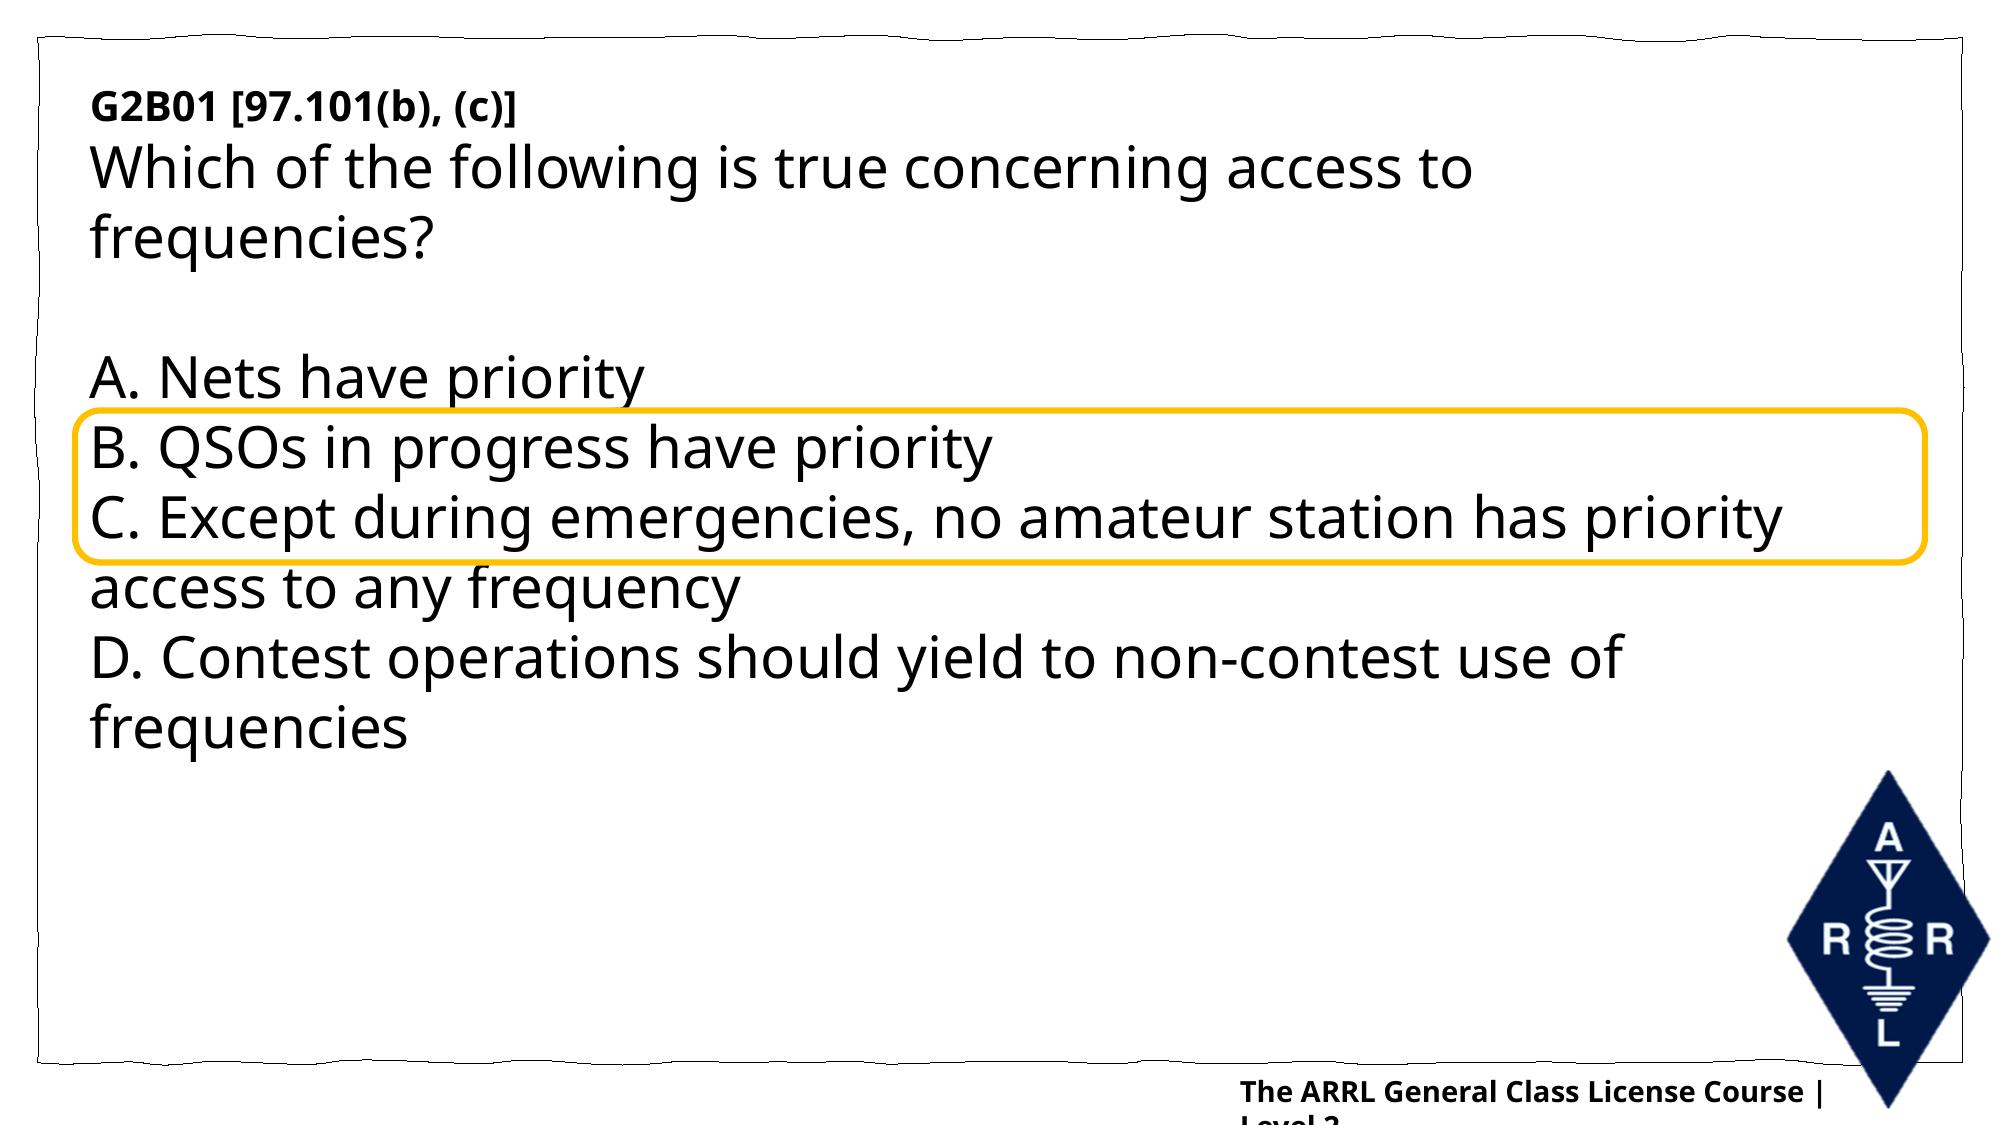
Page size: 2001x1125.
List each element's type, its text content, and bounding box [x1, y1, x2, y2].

text_box [73, 409, 1927, 564]
text_box G2B01 [97.101(b), (c)] Which of the following is true concerning access to frequencies? A. Nets have priority B. QSOs in progress have priority C. Except during emergencies, no amateur station has priority access to any frequency D. Contest operations should yield to non-contest use of frequencies [75, 72, 1850, 425]
picture [1773, 752, 1999, 1125]
text_box G2B01 [97.101(b), (c)] Which of the following is true concerning access to frequencies? A. Nets have priority B. QSOs in progress have priority C. Except during emergencies, no amateur station has priority access to any frequency D. Contest operations should yield to non-contest use of frequencies [75, 548, 1850, 768]
